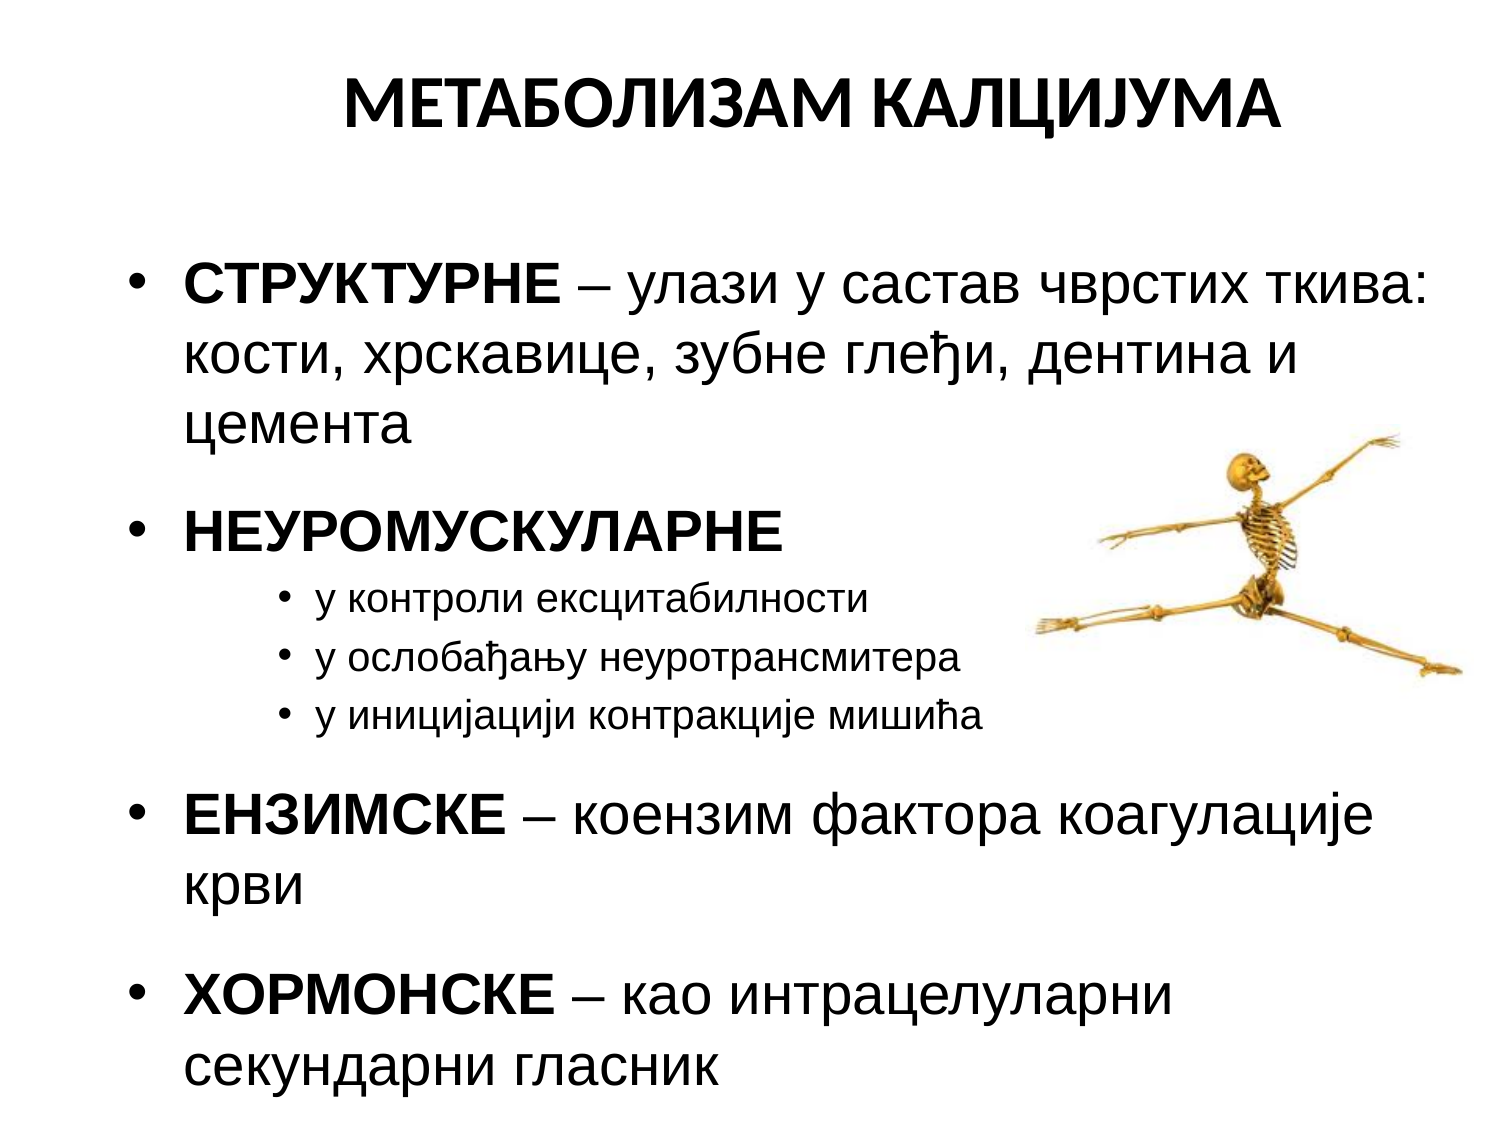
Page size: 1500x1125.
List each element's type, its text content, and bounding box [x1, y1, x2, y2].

text_box МЕТАБОЛИЗАМ КАЛЦИЈУМА [125, 37, 1500, 150]
picture [1024, 424, 1474, 699]
list СТРУКТУРНЕ – улази у састав чврстих ткива: кости, хрскавице, зубне глеђи, дентина и цемента НЕУРОМУСКУЛАРНЕ у контроли ексцитабилности у ослобађању неуротрансмитера у иницијацији контракције мишића ЕНЗИМСКЕ – коензим фактора коагулације крви ХОРМОНСКЕ – као интрацелуларни секундарни гласник [112, 237, 1500, 1125]
